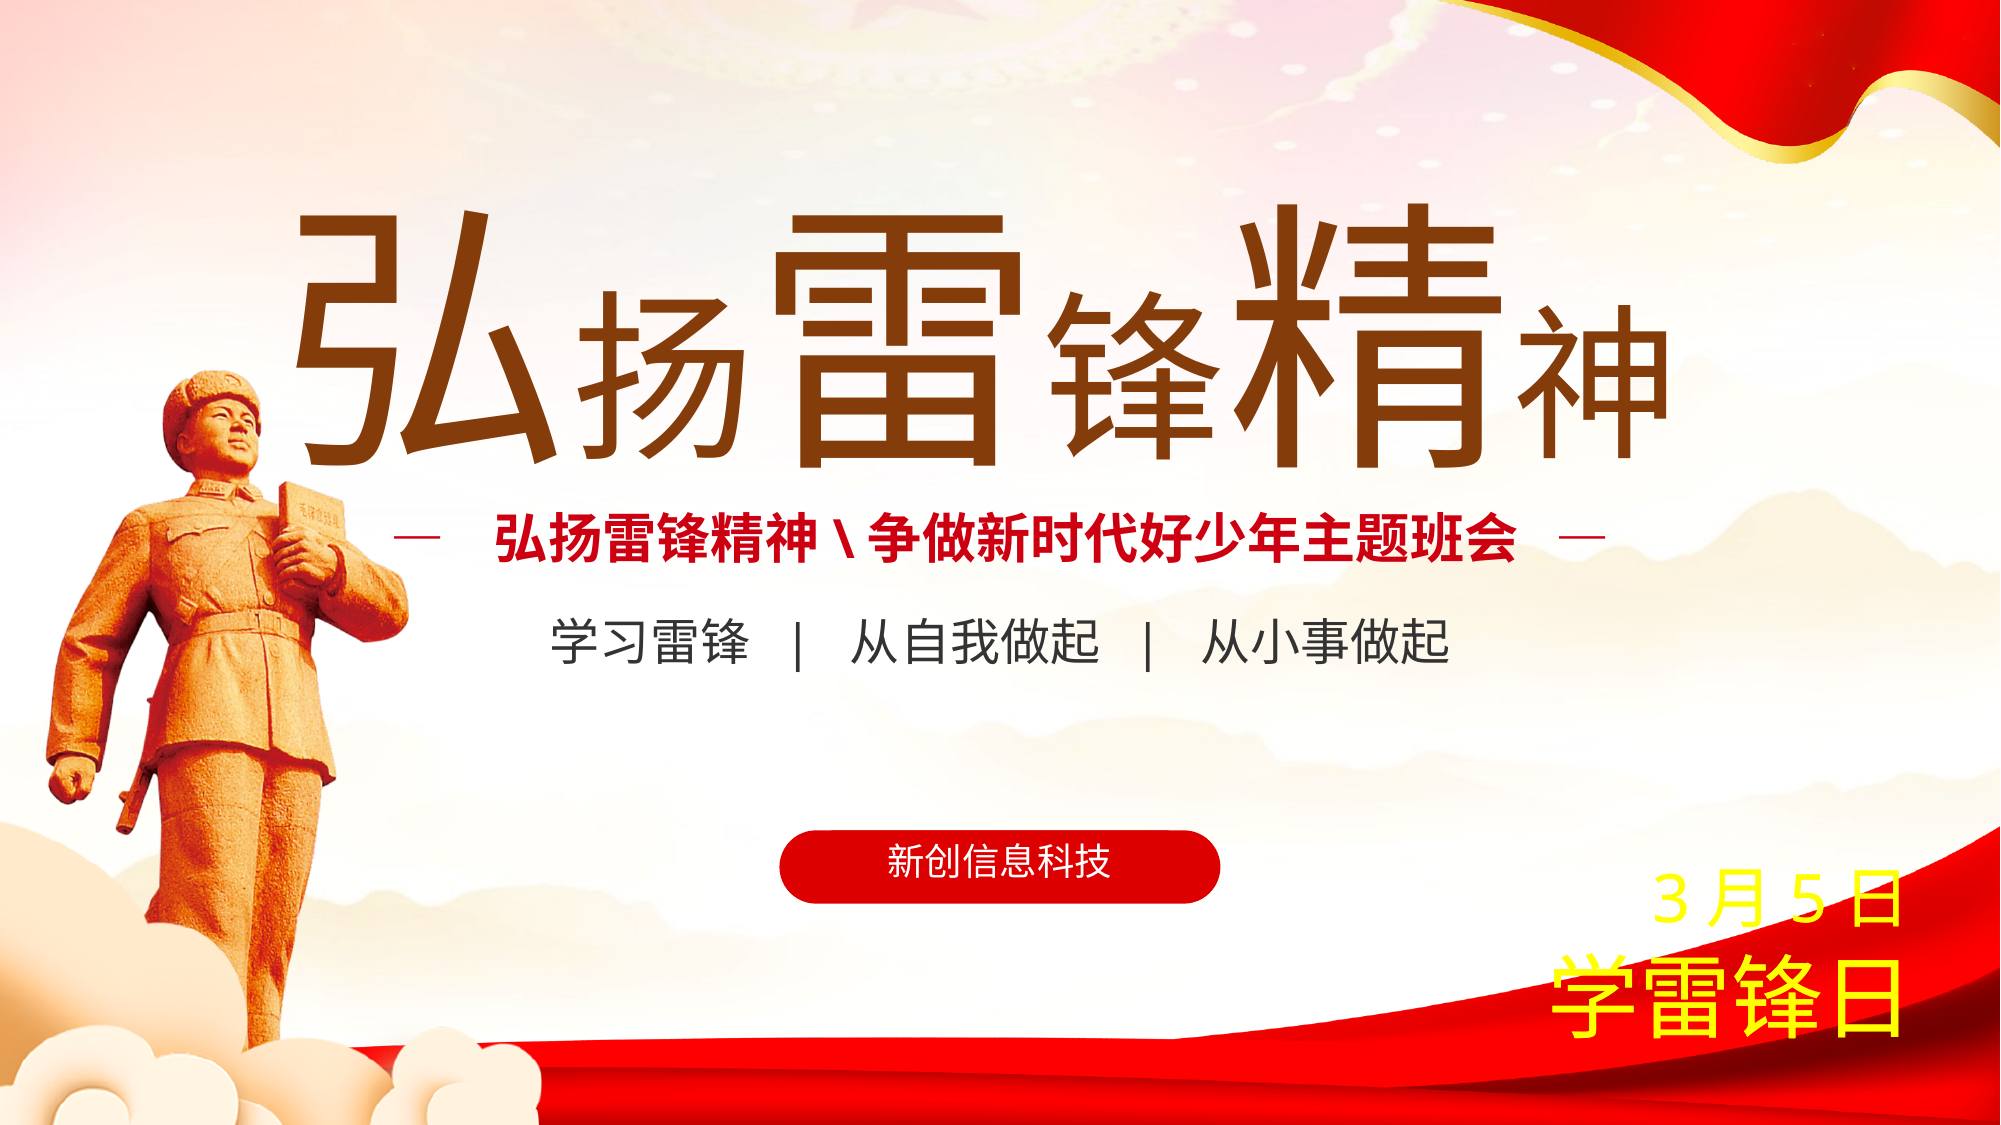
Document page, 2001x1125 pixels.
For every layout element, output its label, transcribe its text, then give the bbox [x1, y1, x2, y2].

text_box 学习雷锋 | 从自我做起 | 从小事做起 [521, 602, 1500, 678]
picture [0, 0, 2001, 1125]
text_box — 弘扬雷锋精神\争做新时代好少年主题班会 — [521, 496, 1720, 577]
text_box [1533, 932, 1975, 1059]
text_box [1540, 848, 1925, 932]
text_box 弘扬雷锋精神 [189, 146, 1811, 511]
